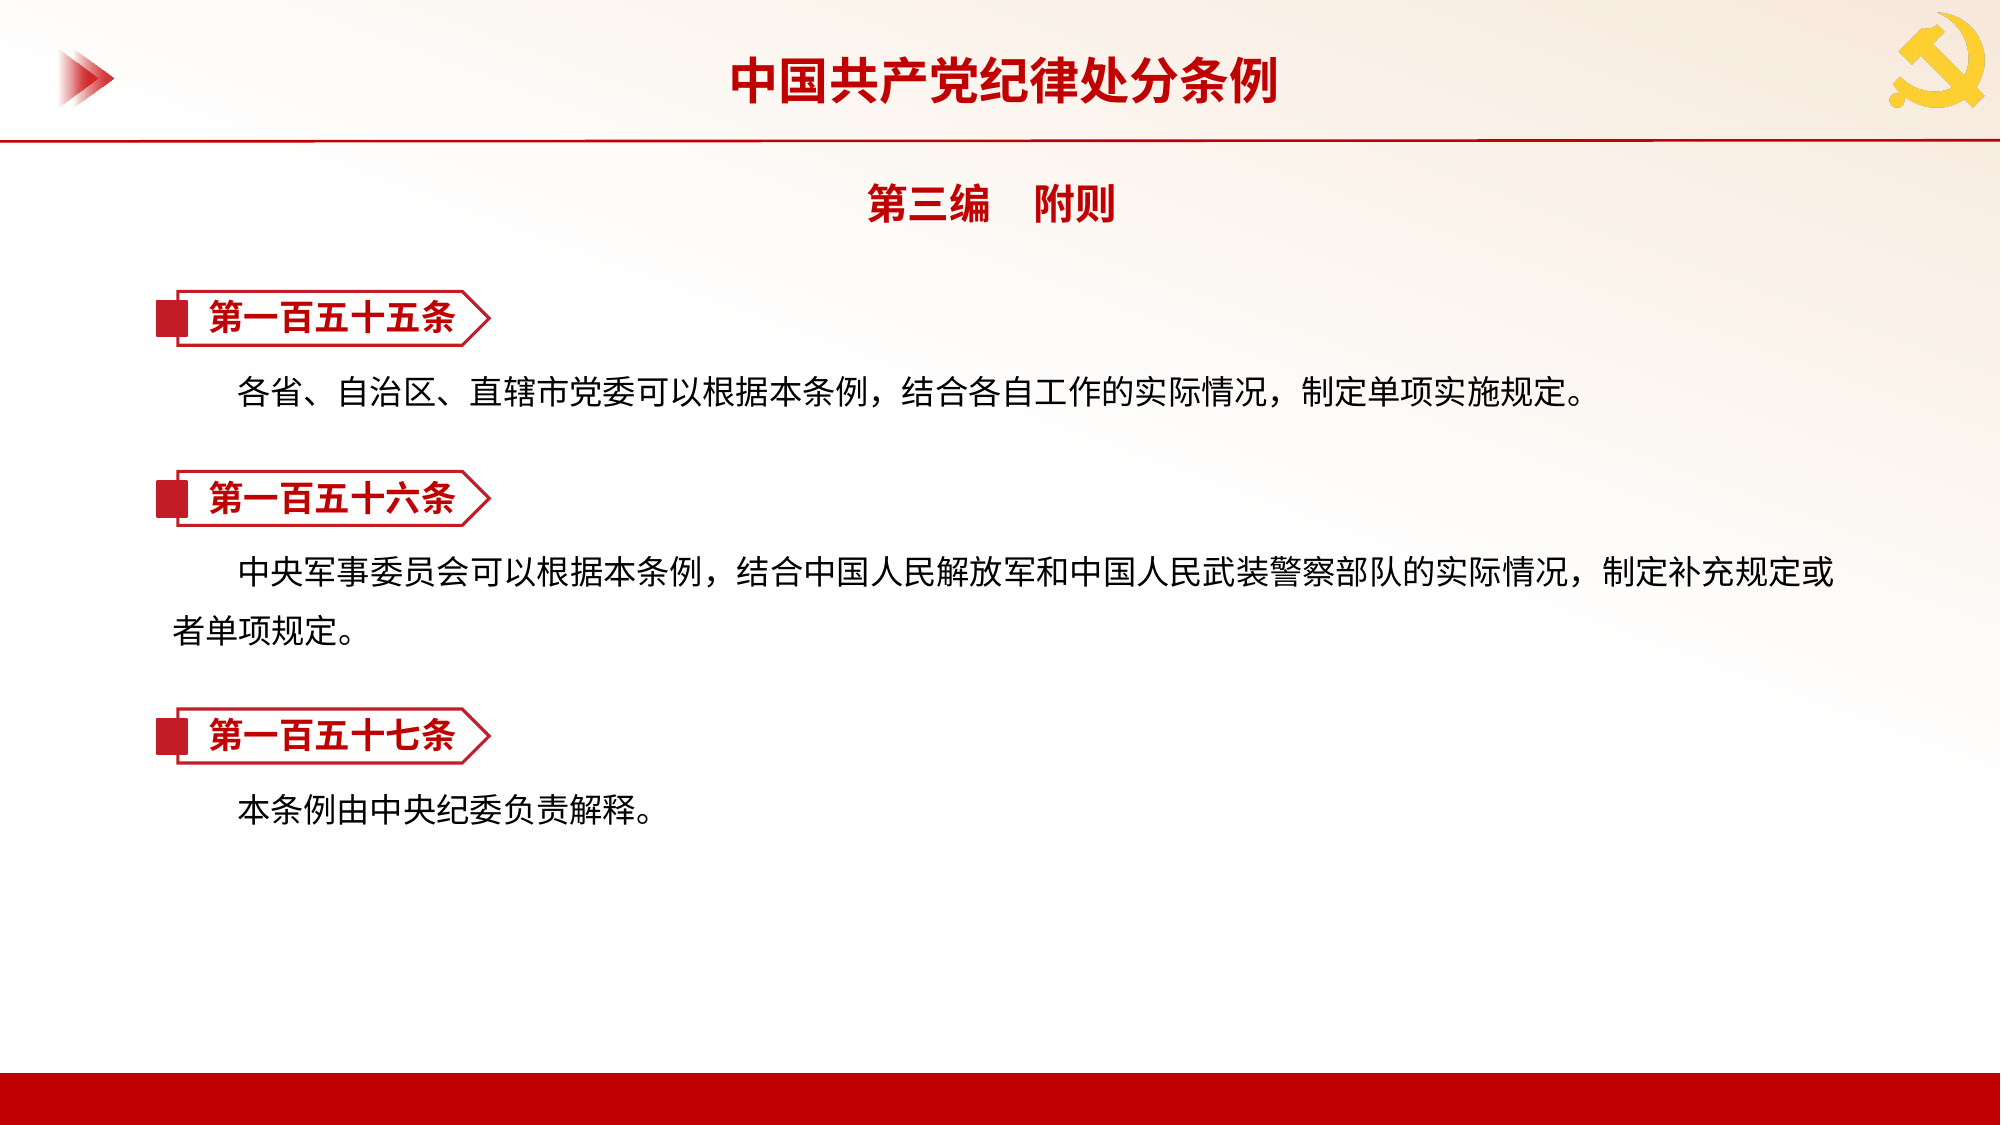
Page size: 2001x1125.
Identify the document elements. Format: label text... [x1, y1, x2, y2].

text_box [156, 705, 490, 764]
text_box 第三编 附则 [290, 160, 1692, 236]
text_box 各省、自治区、直辖市党委可以根据本条例，结合各自工作的实际情况，制定单项实施规定。 [157, 345, 1850, 427]
text_box [0, 1072, 2000, 1125]
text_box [156, 288, 490, 346]
text_box 中国共产党纪律处分条例 [303, 29, 1705, 117]
text_box 中央军事委员会可以根据本条例，结合中国人民解放军和中国人民武装警察部队的实际情况，制定补充规定或者单项规定。 [157, 525, 1850, 607]
text_box 本条例由中央纪委负责解释。 [157, 763, 1850, 845]
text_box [156, 468, 490, 527]
picture [1889, 12, 1985, 108]
